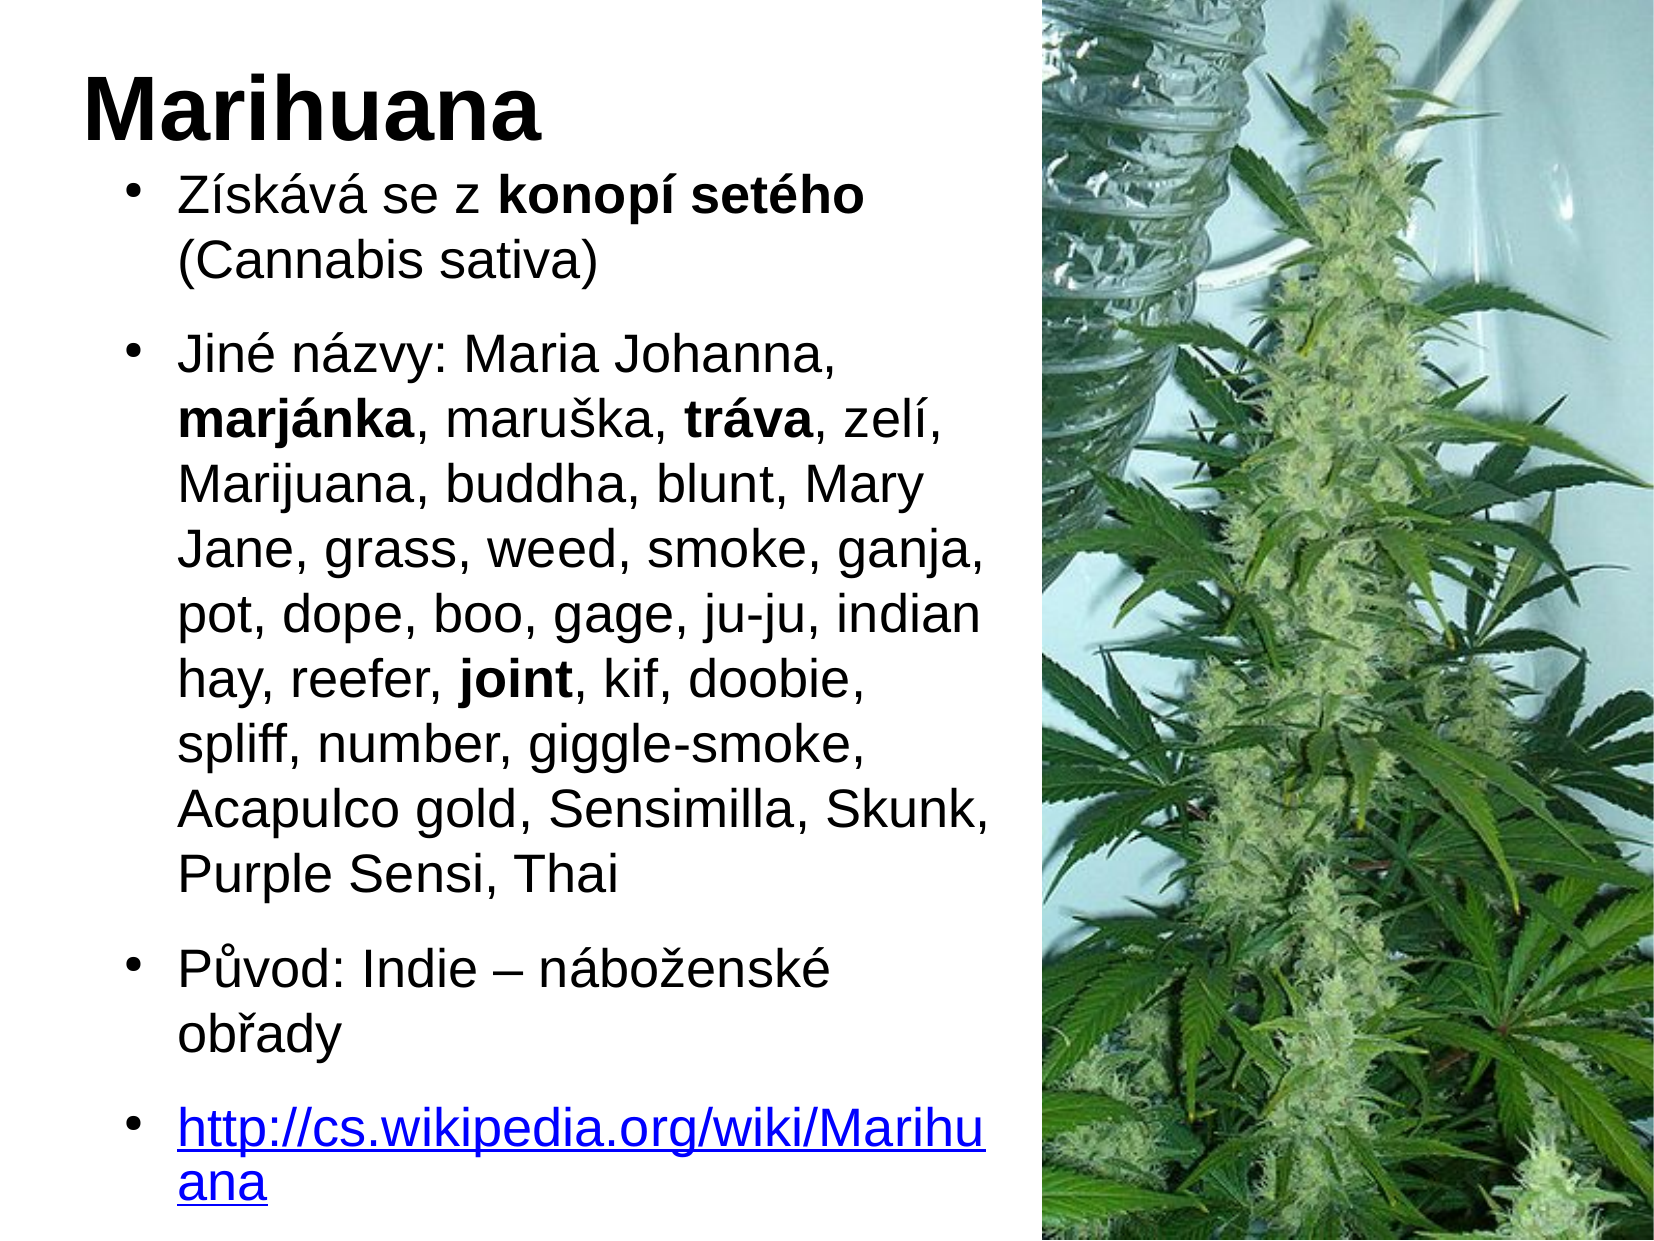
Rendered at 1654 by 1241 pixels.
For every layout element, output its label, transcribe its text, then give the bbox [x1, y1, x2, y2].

picture [1042, 0, 1654, 1241]
title Marihuana [82, 0, 650, 207]
list Získává se z konopí setého (Cannabis sativa) Jiné názvy: Maria Johanna, marjánka, maruška, tráva, zelí, Marijuana, buddha, blunt, Mary Jane, grass, weed, smoke, ganja, pot, dope, boo, gage, ju-ju, indian hay, reefer, joint, kif, doobie, spliff, number, giggle-smoke, Acapulco gold, Sensimilla, Skunk, Purple Sensi, Thai Původ: Indie – náboženské obřady http://cs.wikipedia.org/wiki/Marihuana [106, 159, 1004, 978]
